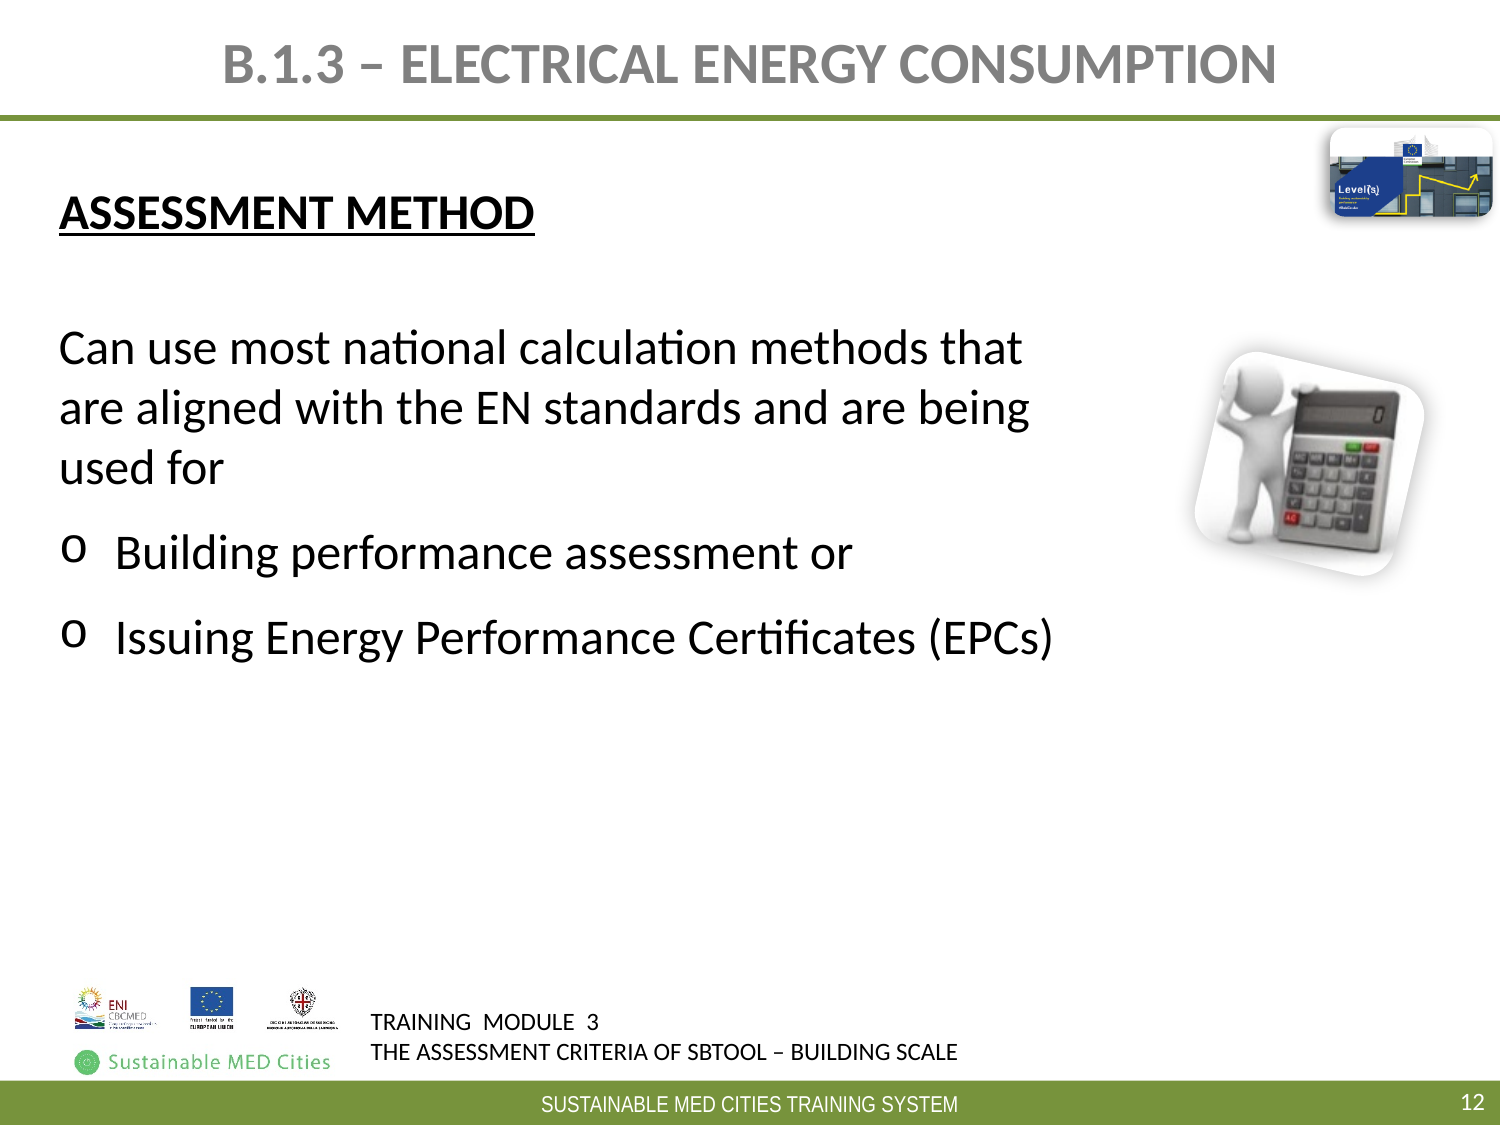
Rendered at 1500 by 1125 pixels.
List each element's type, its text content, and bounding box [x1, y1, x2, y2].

slide_number 12 [1149, 1077, 1500, 1125]
list ASSESSMENT METHOD [43, 172, 1106, 307]
text_box Can use most national calculation methods that are aligned with the EN standards and are being used for Building performance assessment or Issuing Energy Performance Certificates (EPCs) [43, 307, 1106, 672]
title B.1.3 – ELECTRICAL ENERGY CONSUMPTION [0, 0, 1500, 121]
picture [1329, 127, 1493, 217]
picture [1194, 351, 1425, 576]
picture [62, 978, 356, 1080]
